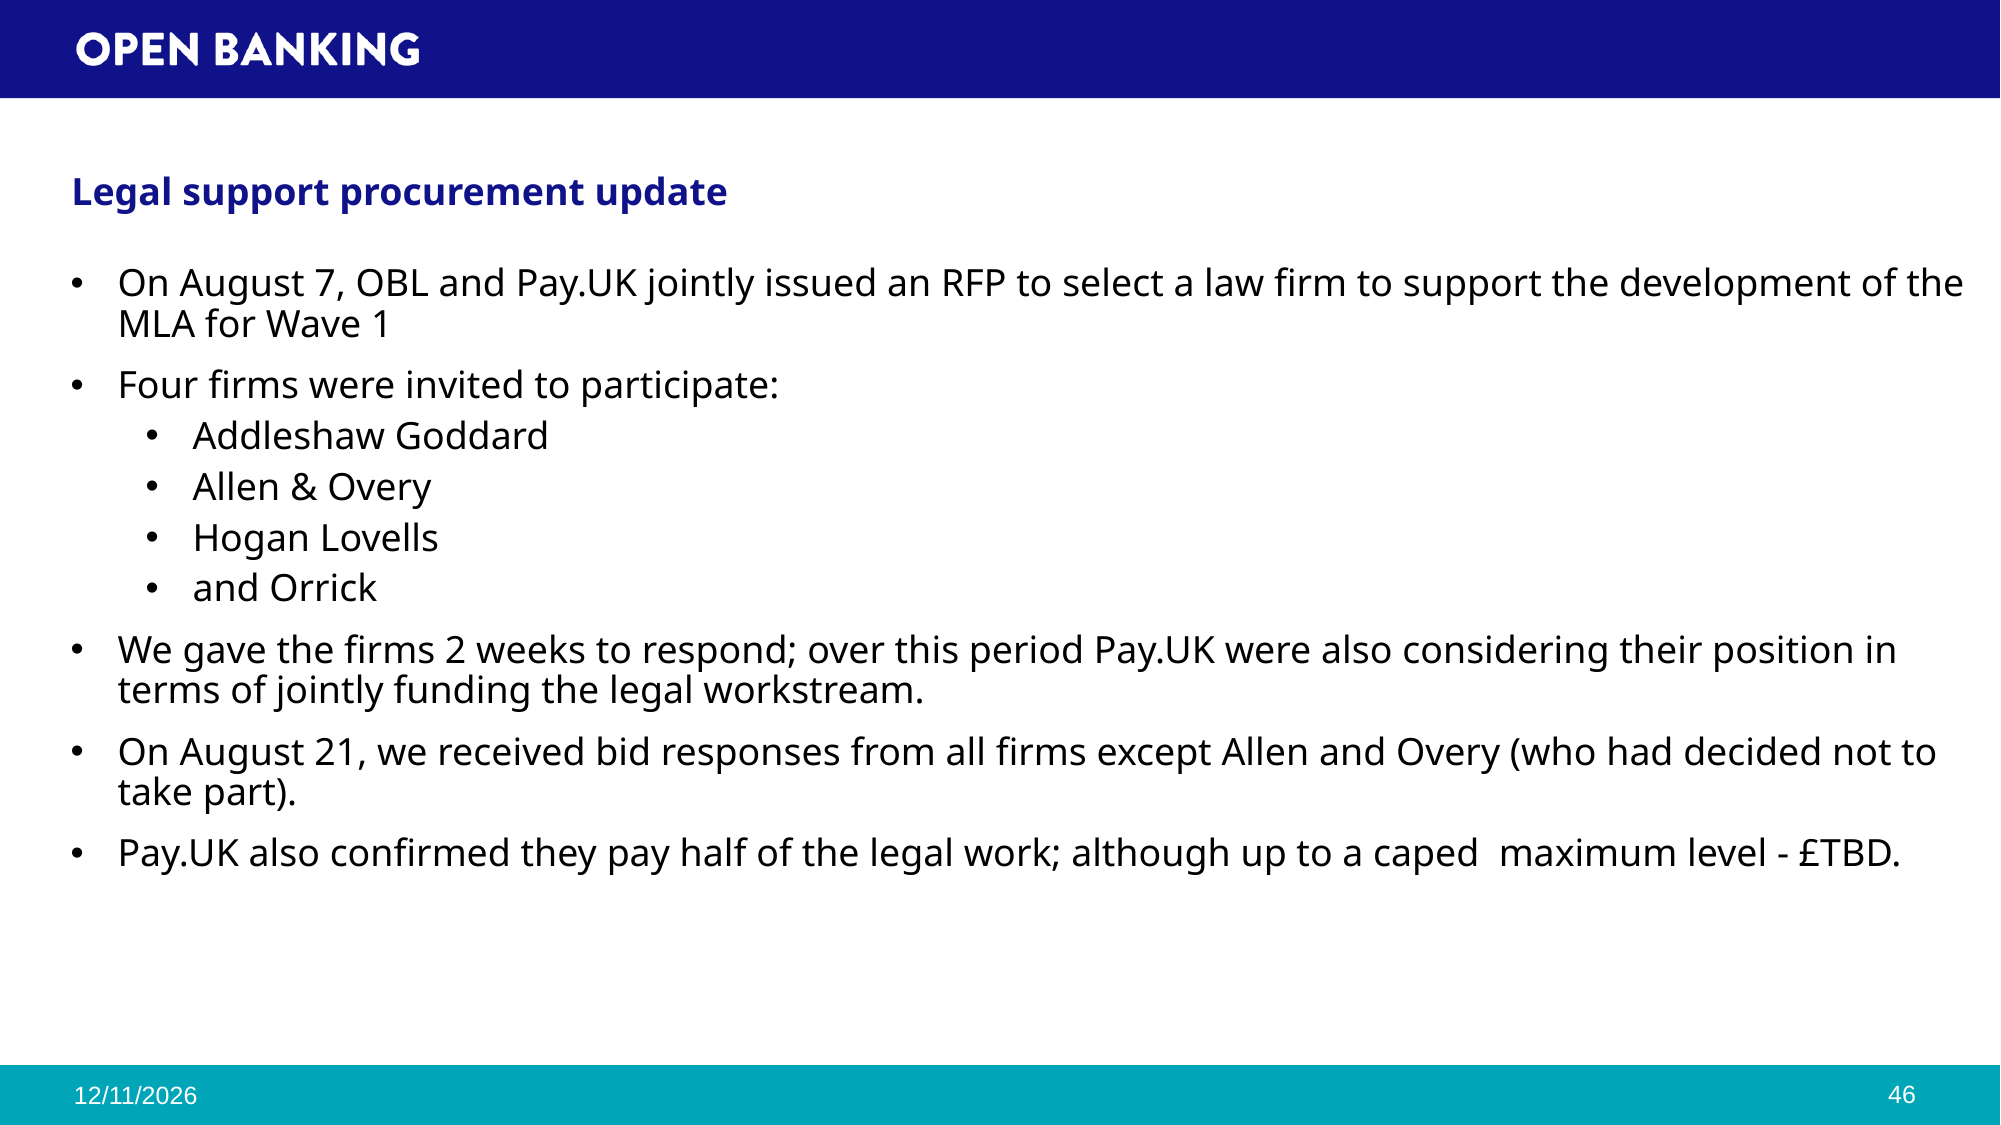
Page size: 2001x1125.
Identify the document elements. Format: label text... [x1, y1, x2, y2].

title Legal support procurement update [56, 165, 1630, 232]
slide_number 46 [1412, 1064, 1932, 1124]
picture [43, 0, 452, 99]
footer [662, 1064, 1338, 1124]
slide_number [59, 1065, 509, 1125]
list On August 7, OBL and Pay.UK jointly issued an RFP to select a law firm to support the development of the MLA for Wave 1 Four firms were invited to participate: Addleshaw Goddard Allen & Overy Hogan Lovells and Orrick We gave the firms 2 weeks to respond; over this period Pay.UK were also considering their position in terms of jointly funding the legal workstream. On August 21, we received bid responses from all firms except Allen and Overy (who had decided not to take part). Pay.UK also confirmed they pay half of the legal work; although up to a caped maximum level - £TBD. [55, 256, 1999, 1006]
